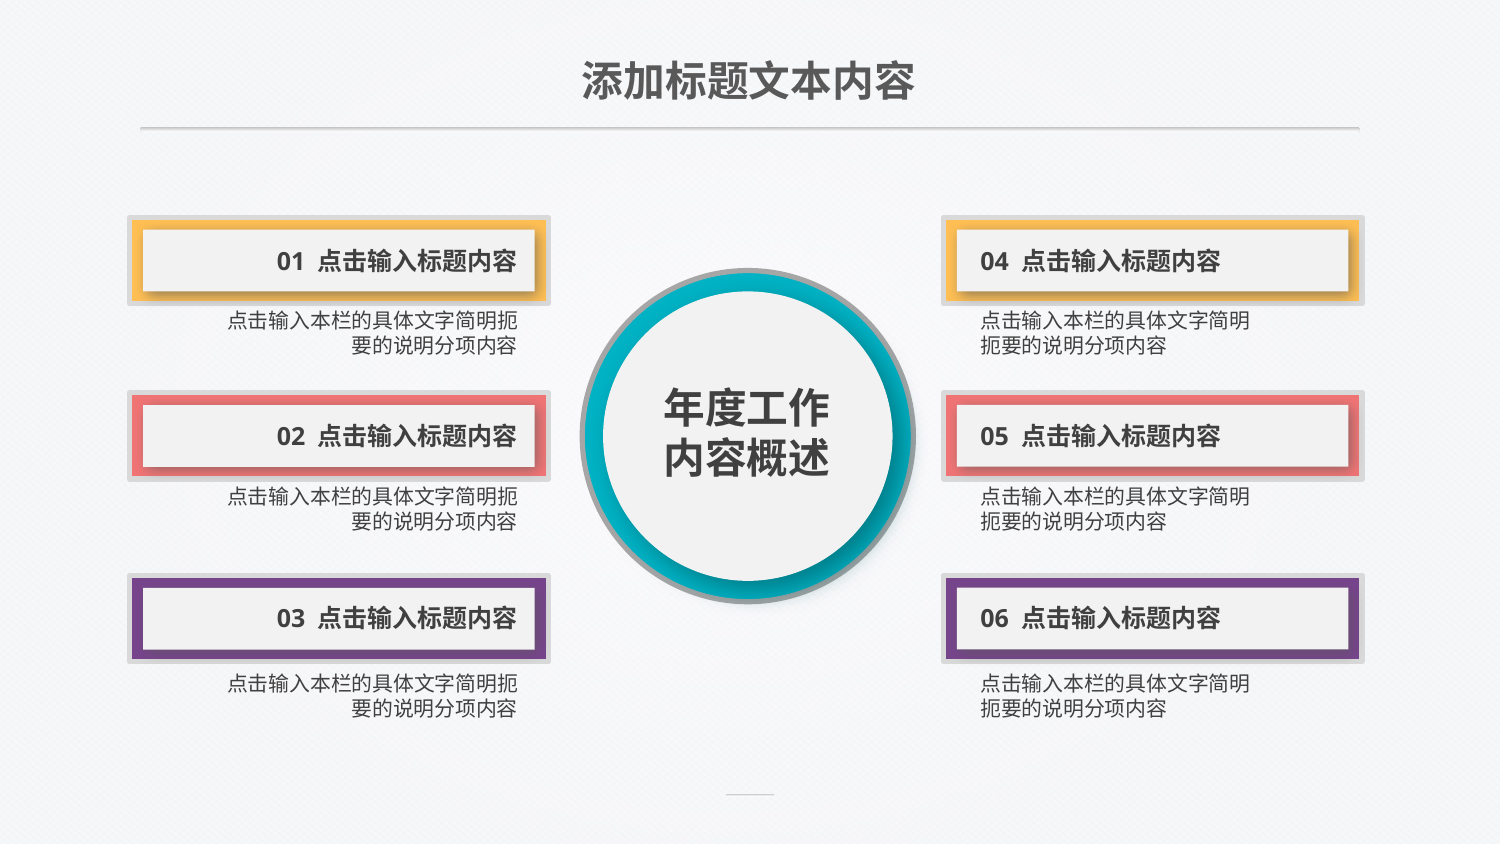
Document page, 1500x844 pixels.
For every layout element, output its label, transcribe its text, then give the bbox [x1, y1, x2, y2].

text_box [943, 575, 1363, 662]
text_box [129, 392, 549, 480]
text_box 点击输入本栏的具体文字简明扼要的说明分项内容 [980, 685, 1257, 706]
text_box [943, 217, 1363, 304]
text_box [129, 217, 549, 304]
picture [0, 0, 1500, 844]
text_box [581, 270, 914, 602]
text_box 点击输入本栏的具体文字简明扼要的说明分项内容 [980, 322, 1257, 343]
text_box 点击输入本栏的具体文字简明扼要的说明分项内容 [980, 498, 1257, 519]
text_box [943, 392, 1363, 480]
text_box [129, 575, 549, 662]
text_box 添加标题文本内容 [459, 49, 1038, 111]
text_box 点击输入本栏的具体文字简明扼要的说明分项内容 [226, 684, 518, 706]
text_box 点击输入本栏的具体文字简明扼要的说明分项内容 [226, 498, 518, 519]
text_box 点击输入本栏的具体文字简明扼要的说明分项内容 [226, 322, 518, 343]
